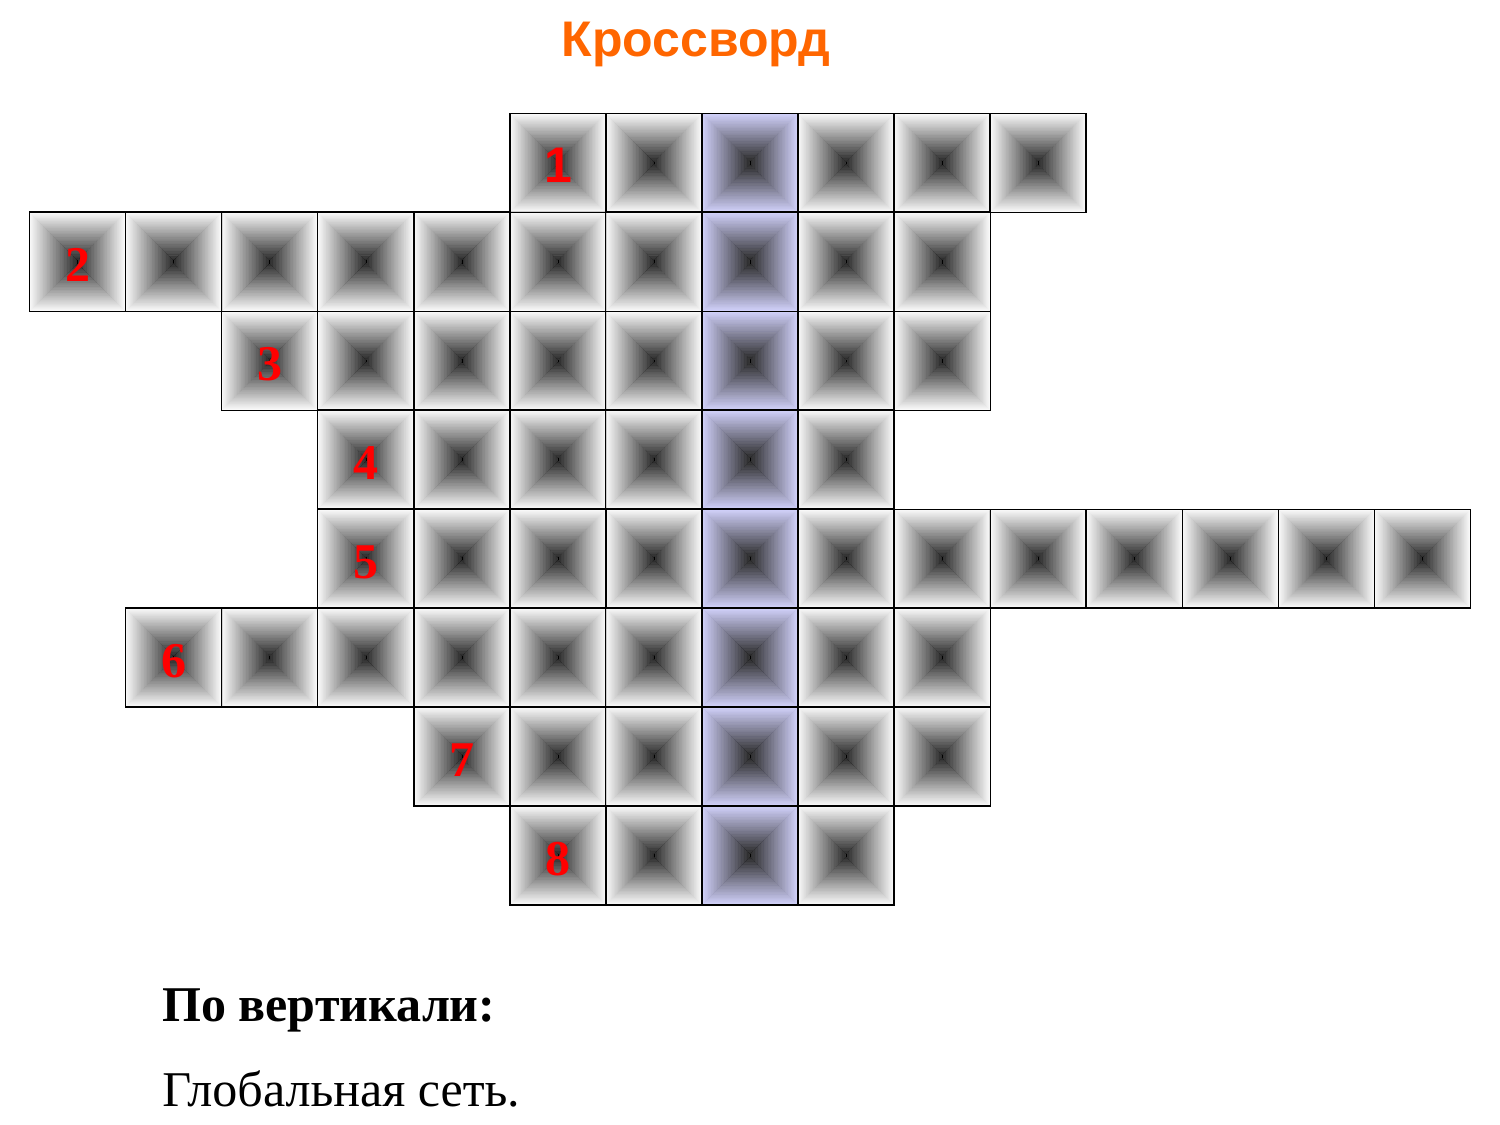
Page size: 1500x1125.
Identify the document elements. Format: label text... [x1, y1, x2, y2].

text_box [895, 212, 991, 311]
text_box [799, 706, 895, 807]
text_box [797, 311, 894, 410]
text_box [702, 311, 797, 410]
text_box [605, 410, 702, 510]
text_box [797, 608, 895, 706]
text_box [1087, 509, 1183, 609]
text_box [894, 311, 991, 411]
text_box [317, 608, 413, 707]
text_box [414, 212, 509, 311]
text_box [991, 509, 1087, 609]
text_box [990, 113, 1087, 213]
text_box [797, 113, 894, 212]
text_box [413, 410, 509, 509]
text_box [797, 509, 894, 608]
text_box [509, 608, 605, 706]
text_box [318, 311, 413, 410]
text_box 7 [413, 706, 509, 807]
text_box [702, 609, 797, 706]
text_box [1183, 509, 1279, 609]
text_box [702, 212, 797, 311]
text_box [702, 706, 799, 805]
text_box [510, 311, 605, 410]
text_box 2 [29, 212, 125, 312]
text_box Кроссворд [503, 0, 888, 73]
text_box [607, 510, 702, 608]
text_box [1279, 509, 1375, 609]
text_box [221, 608, 317, 707]
text_box [605, 311, 702, 410]
text_box [607, 807, 702, 905]
text_box 5 [317, 509, 413, 608]
text_box [317, 212, 414, 311]
text_box 4 [317, 410, 413, 509]
text_box [702, 113, 797, 212]
text_box [221, 212, 317, 311]
text_box [894, 509, 991, 608]
text_box 1 [509, 113, 606, 213]
text_box [509, 410, 605, 509]
text_box [1375, 509, 1471, 609]
text_box [702, 805, 799, 905]
text_box 8 [509, 807, 607, 905]
text_box [413, 608, 509, 706]
text_box [606, 113, 702, 212]
text_box [894, 113, 990, 212]
text_box [895, 608, 991, 706]
text_box [605, 212, 702, 311]
text_box [509, 706, 605, 807]
text_box [413, 311, 510, 410]
text_box По вертикали: Глобальная сеть. [147, 964, 1365, 1124]
text_box [797, 410, 895, 509]
text_box 6 [125, 608, 221, 707]
text_box [895, 706, 991, 807]
text_box [509, 213, 605, 311]
text_box [702, 509, 797, 609]
text_box [605, 706, 702, 807]
text_box [797, 212, 895, 311]
text_box 3 [221, 311, 318, 411]
text_box [509, 509, 607, 608]
text_box [799, 807, 895, 905]
text_box [125, 212, 221, 312]
text_box [702, 410, 797, 509]
text_box [413, 509, 509, 608]
text_box [605, 608, 702, 706]
